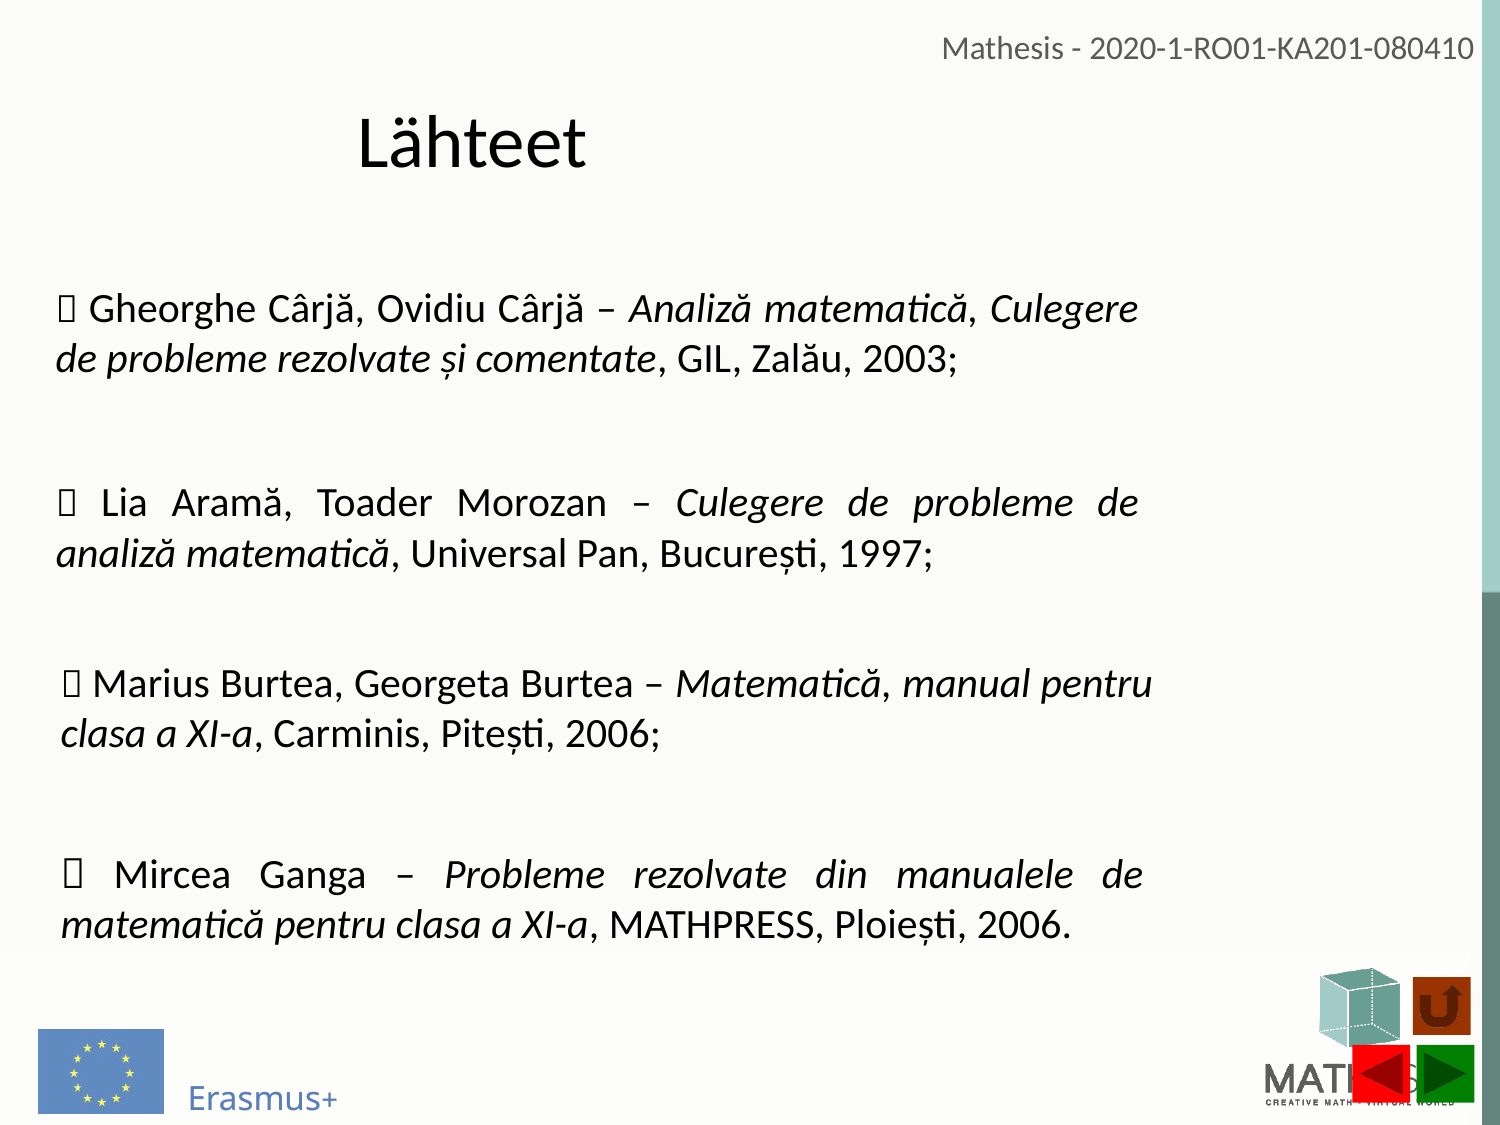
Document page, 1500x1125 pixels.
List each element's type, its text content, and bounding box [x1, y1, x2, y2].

text_box [1352, 1044, 1411, 1103]
text_box  Lia Aramă, Toader Morozan – Culegere de probleme de analiză matematică, Universal Pan, Bucureşti, 1997; [41, 467, 1154, 583]
text_box [1416, 1044, 1475, 1103]
text_box Lähteet [182, 72, 762, 203]
text_box [1412, 977, 1471, 1035]
text_box  Marius Burtea, Georgeta Burtea – Matematică, manual pentru clasa a XI-a, Carminis, Piteşti, 2006; [45, 648, 1168, 763]
text_box  Mircea Ganga – Probleme rezolvate din manualele de matematică pentru clasa a XI-a, MATHPRESS, Ploieşti, 2006. [45, 839, 1159, 955]
text_box  Gheorghe Cârjă, Ovidiu Cârjă – Analiză matematică, Culegere de probleme rezolvate şi comentate, GIL, Zalău, 2003; [40, 273, 1154, 389]
